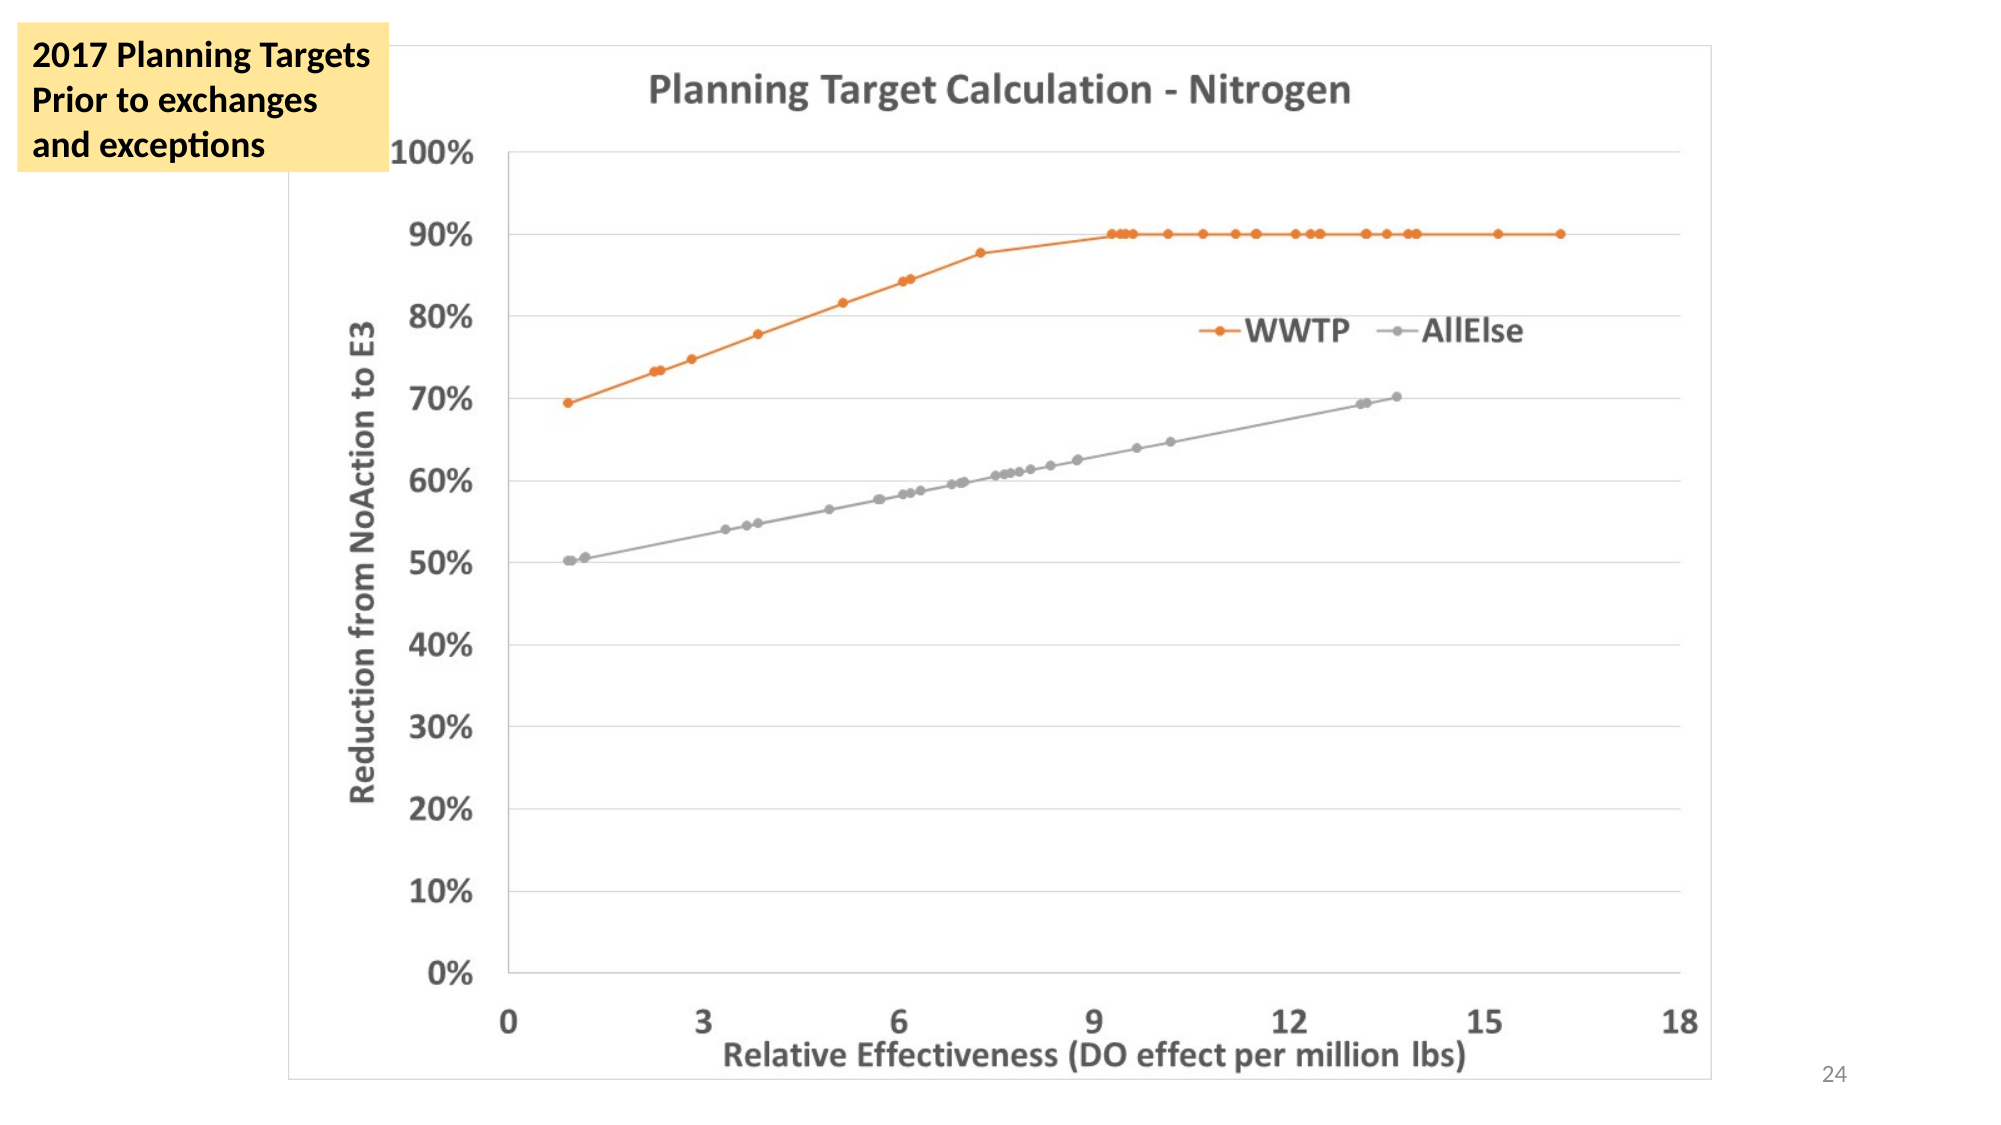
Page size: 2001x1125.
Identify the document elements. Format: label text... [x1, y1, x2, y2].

picture [288, 45, 1712, 1080]
text_box 2017 Planning Targets Prior to exchanges and exceptions [17, 22, 390, 173]
slide_number 24 [1412, 1042, 1863, 1103]
